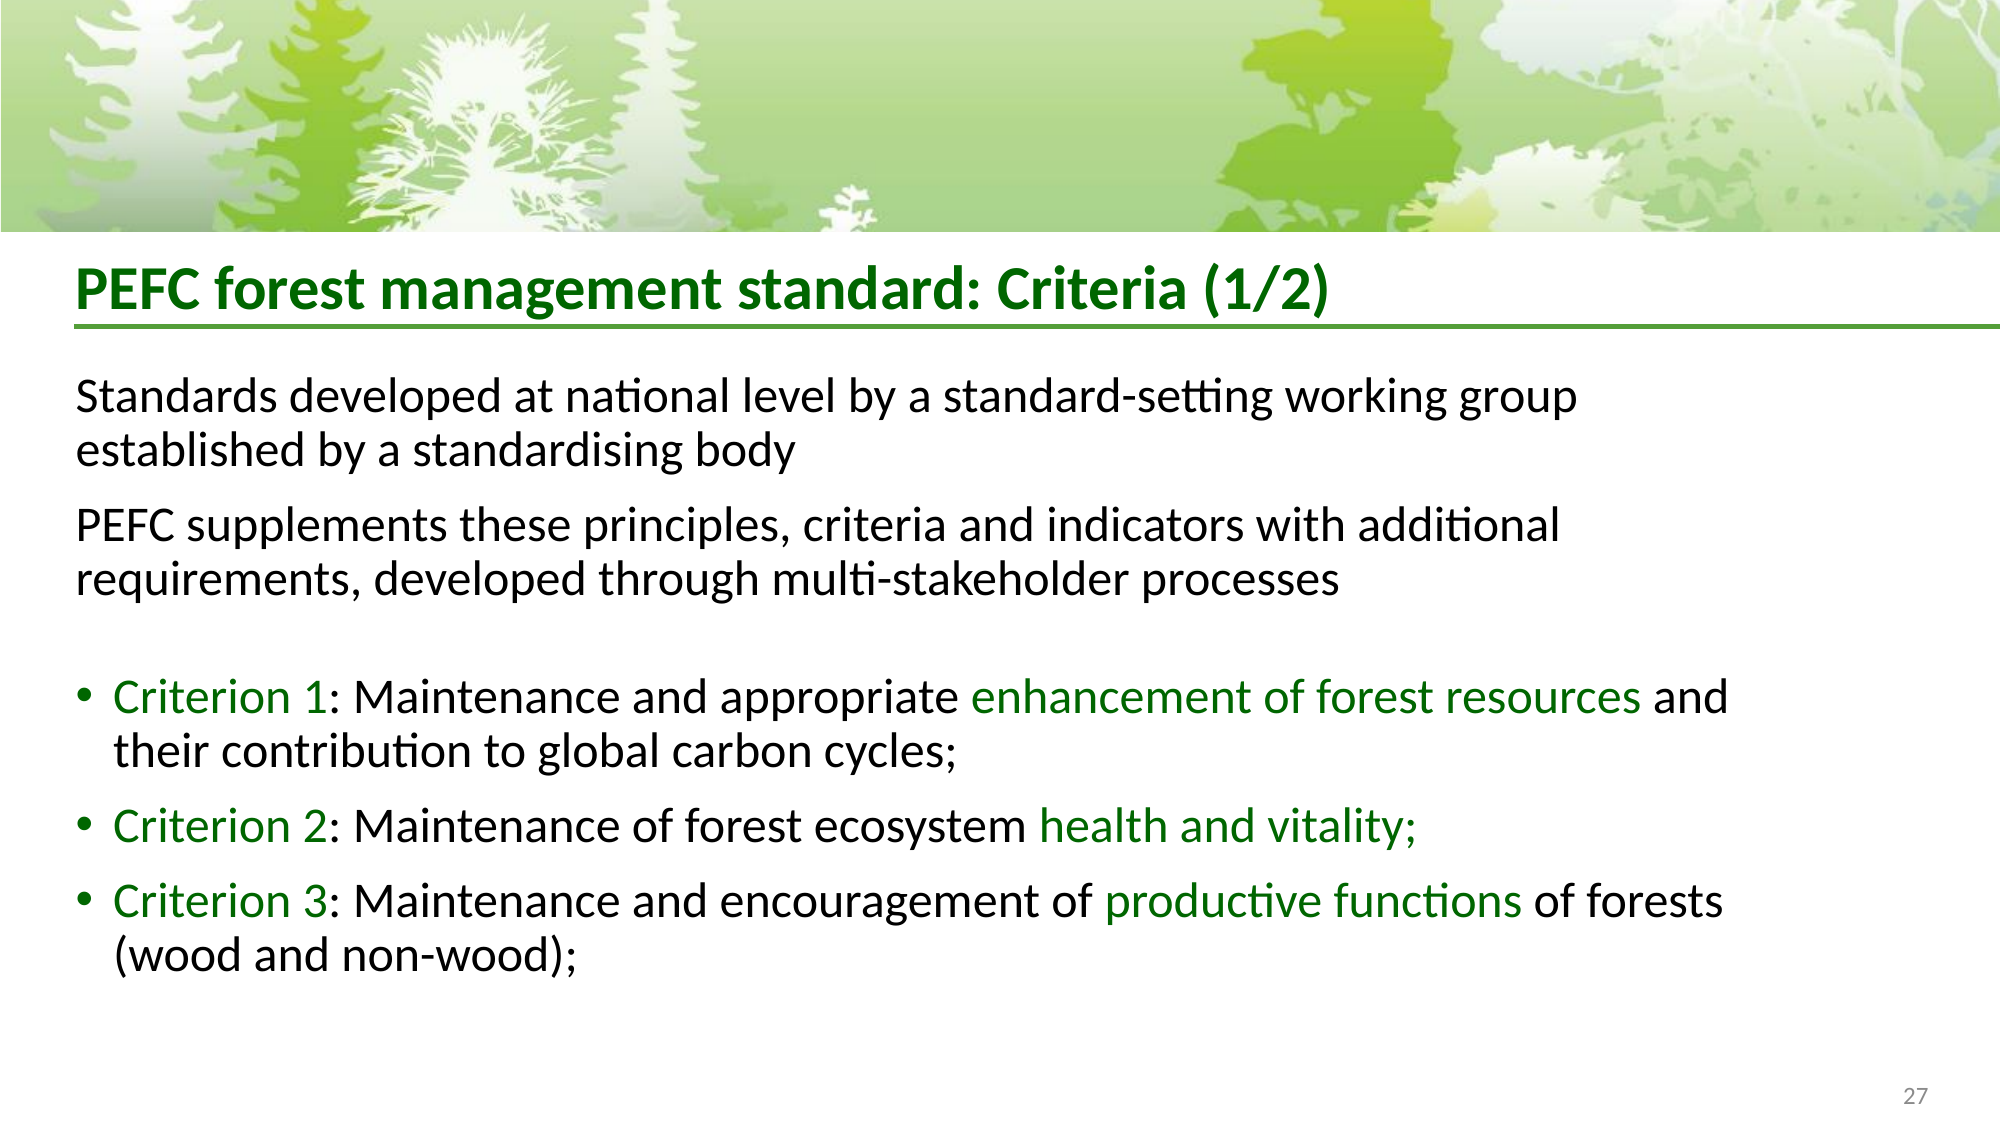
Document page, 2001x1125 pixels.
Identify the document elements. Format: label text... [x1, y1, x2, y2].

slide_number 27 [1493, 1065, 1944, 1125]
title PEFC forest management standard: Criteria (1/2) [60, 195, 1411, 362]
list Standards developed at national level by a standard-setting working group established by a standardising body PEFC supplements these principles, criteria and indicators with additional requirements, developed through multi-stakeholder processes Criterion 1: Maintenance and appropriate enhancement of forest resources and their contribution to global carbon cycles; Criterion 2: Maintenance of forest ecosystem health and vitality; Criterion 3: Maintenance and encouragement of productive functions of forests (wood and non-wood); [60, 362, 1762, 1087]
picture [0, 0, 2000, 232]
